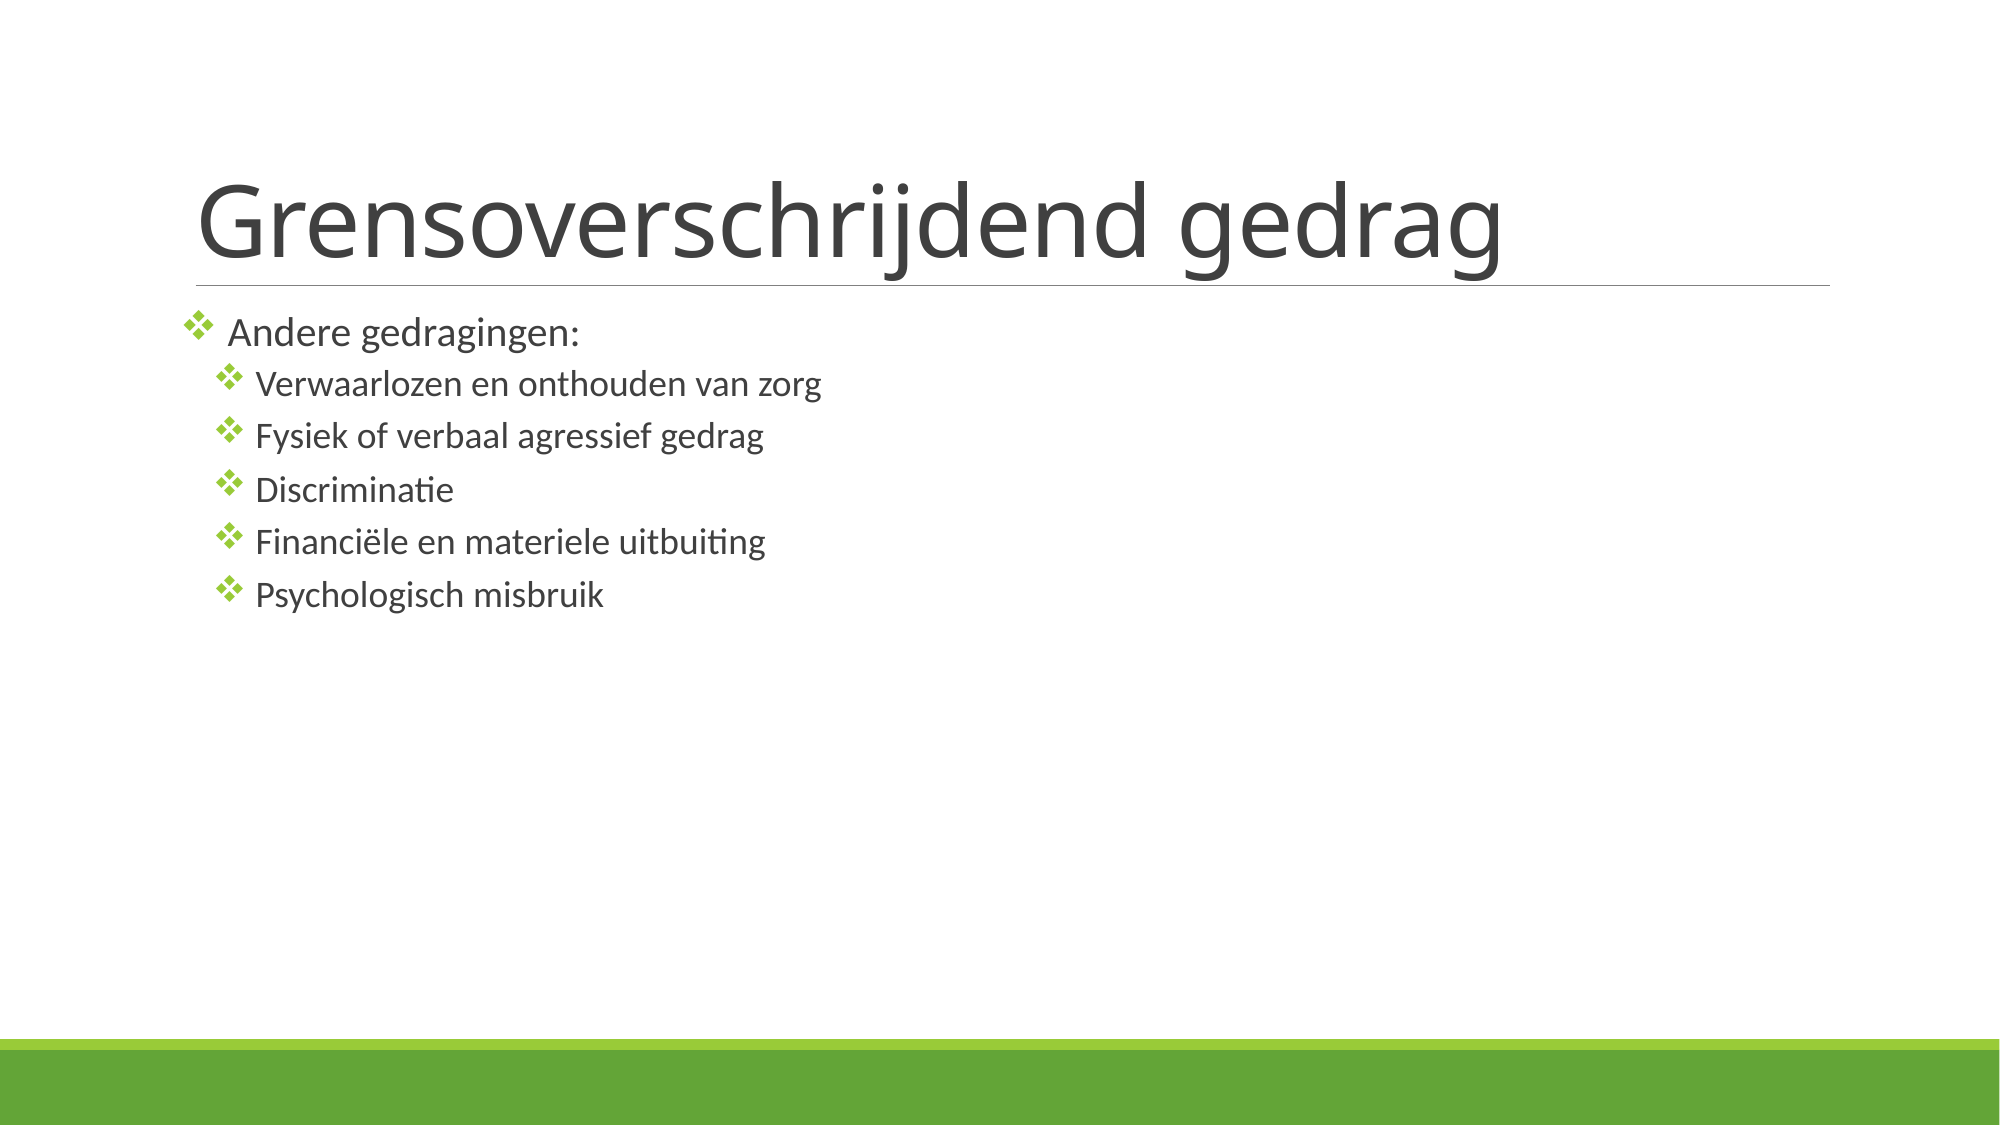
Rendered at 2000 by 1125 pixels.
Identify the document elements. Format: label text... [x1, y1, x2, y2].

list Andere gedragingen: Verwaarlozen en onthouden van zorg Fysiek of verbaal agressief gedrag Discriminatie Financiële en materiele uitbuiting Psychologisch misbruik [179, 302, 1239, 963]
title Grensoverschrijdend gedrag [179, 47, 1830, 285]
